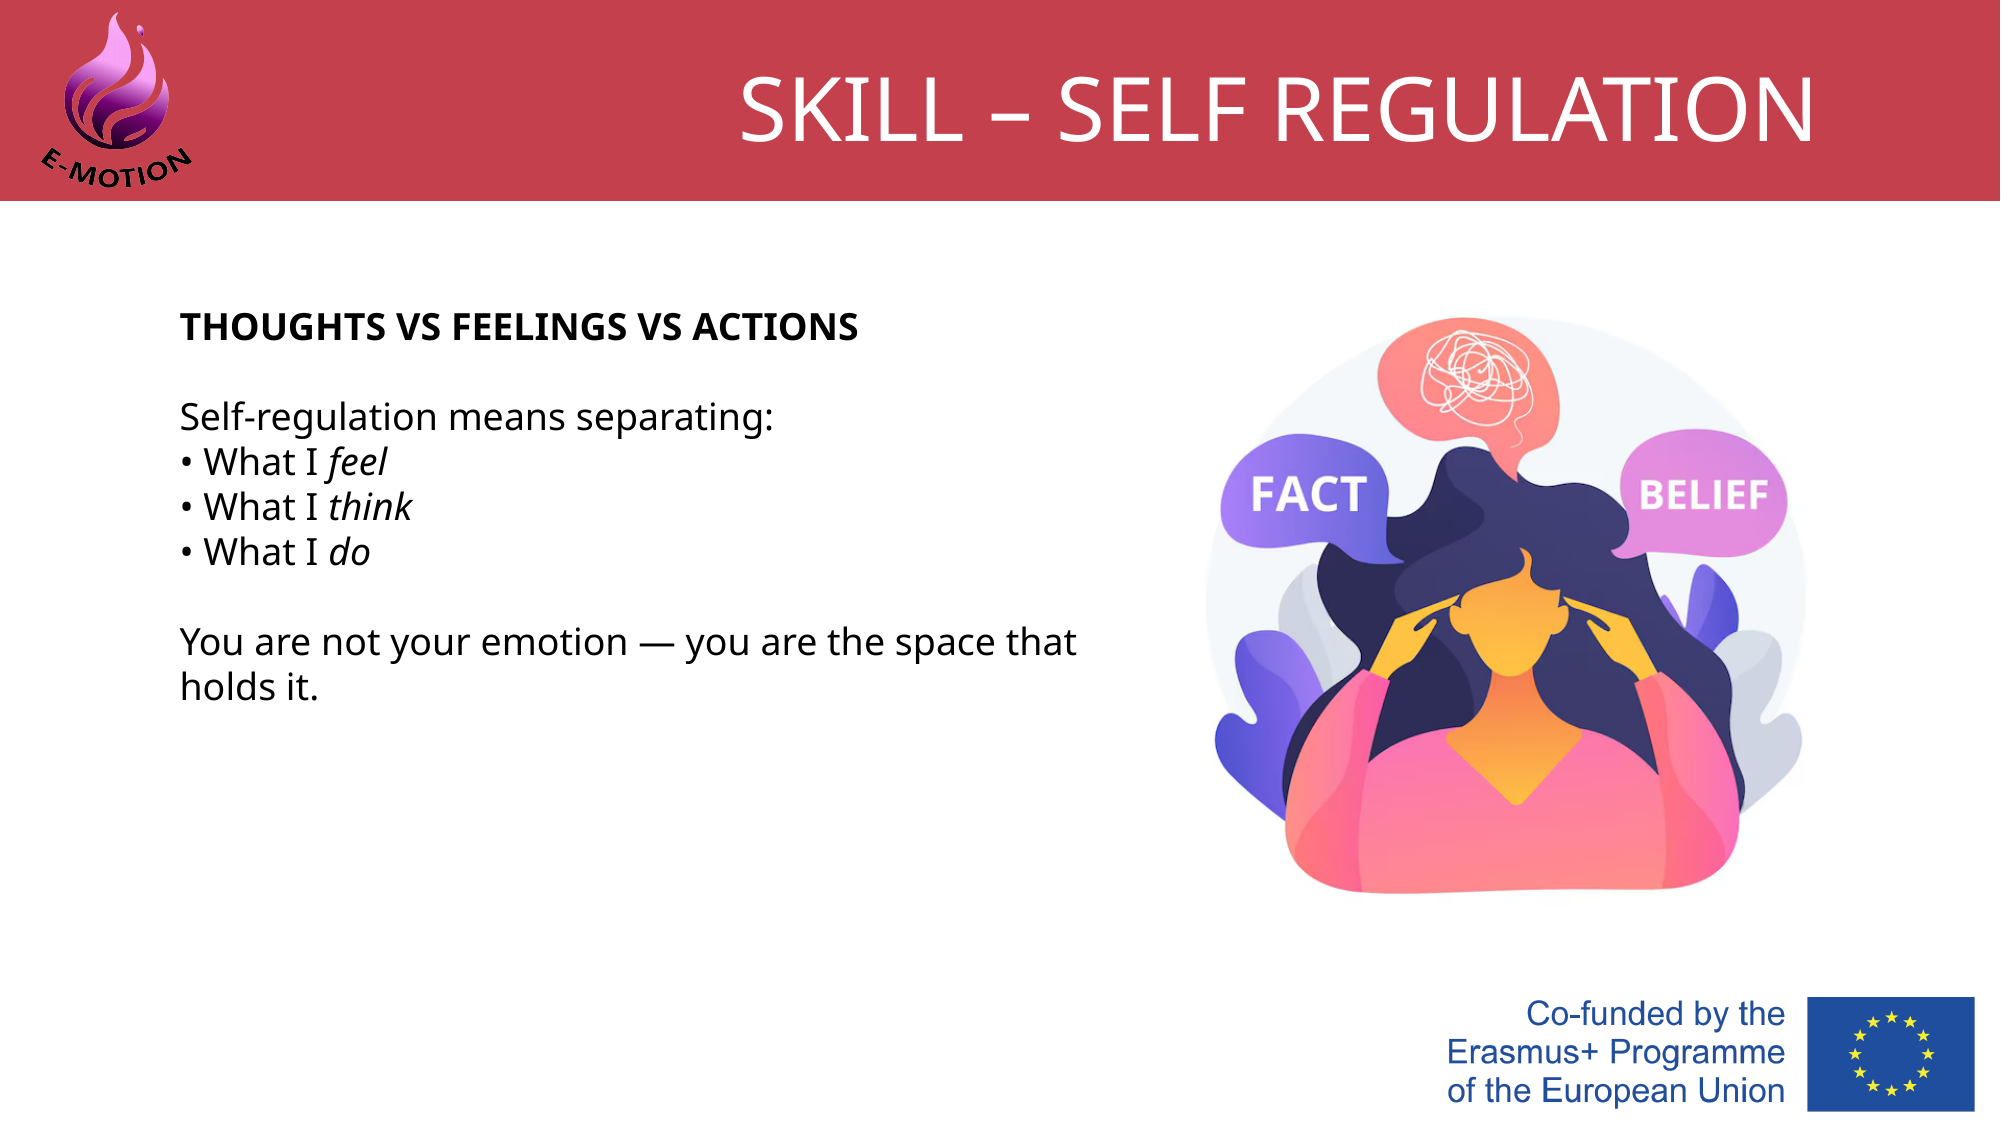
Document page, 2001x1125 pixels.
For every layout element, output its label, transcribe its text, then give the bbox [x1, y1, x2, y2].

picture [0, 0, 253, 247]
text_box SKILL – SELF REGULATION [576, 44, 1836, 295]
picture [1120, 220, 1892, 993]
text_box THOUGHTS VS FEELINGS VS ACTIONS Self-regulation means separating: • What I feel • What I think • What I do You are not your emotion — you are the space that holds it. [164, 295, 1120, 716]
